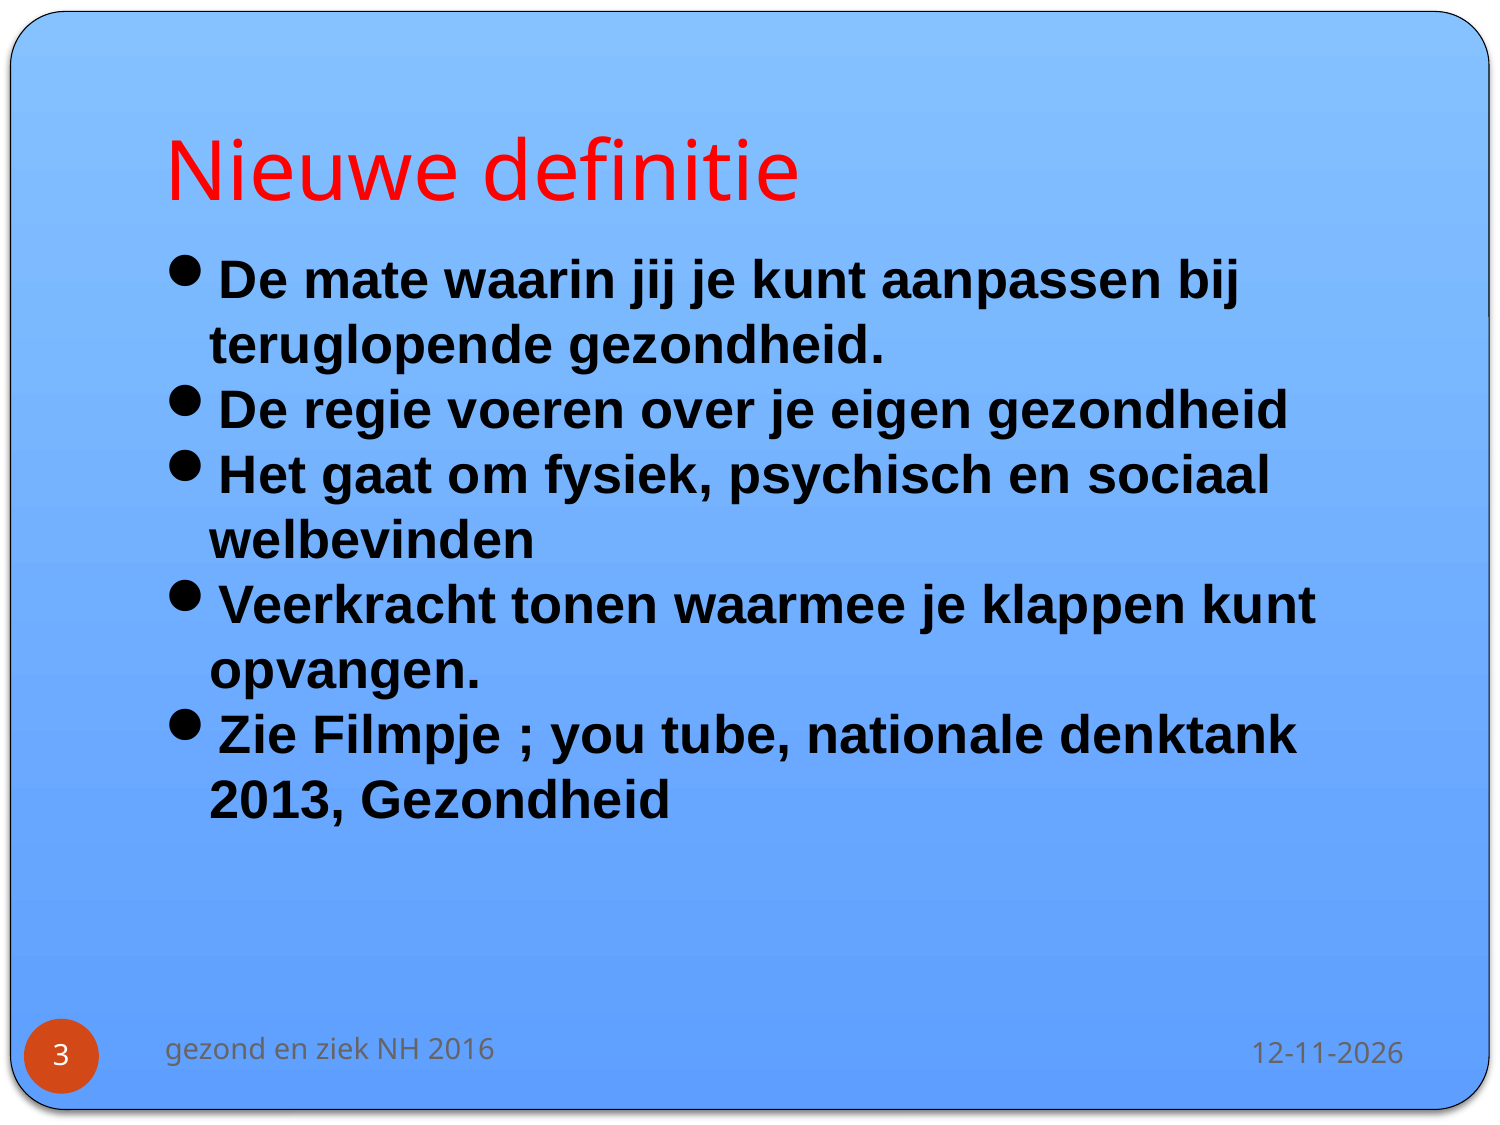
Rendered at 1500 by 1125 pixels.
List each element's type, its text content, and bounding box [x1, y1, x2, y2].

footer gezond en ziek NH 2016 [150, 1012, 800, 1088]
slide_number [1012, 1015, 1419, 1094]
slide_number 3 [23, 1018, 99, 1094]
title Nieuwe definitie [150, 45, 1425, 233]
list De mate waarin jij je kunt aanpassen bij teruglopende gezondheid. De regie voeren over je eigen gezondheid Het gaat om fysiek, psychisch en sociaal welbevinden Veerkracht tonen waarmee je klappen kunt opvangen. Zie Filmpje ; you tube, nationale denktank 2013, Gezondheid [150, 237, 1425, 988]
